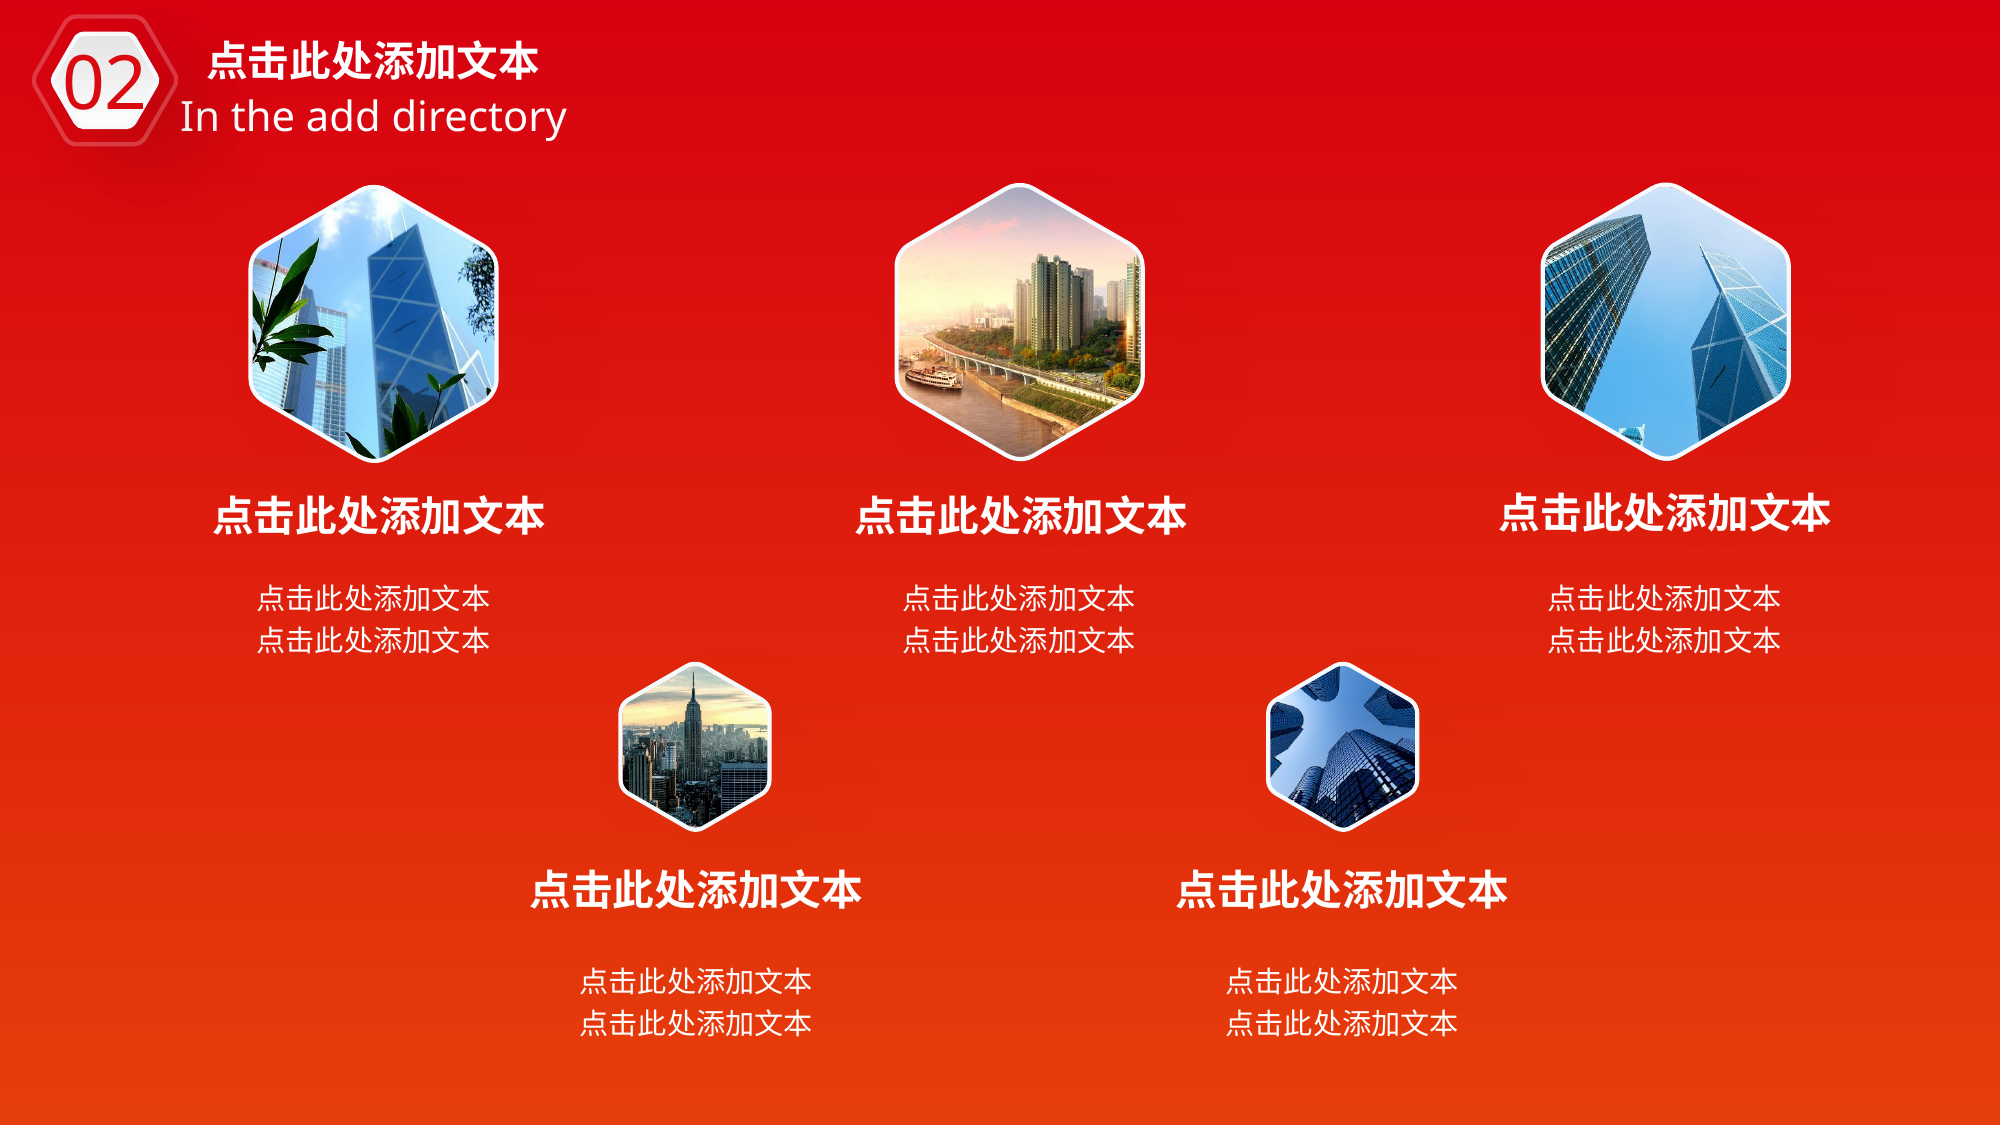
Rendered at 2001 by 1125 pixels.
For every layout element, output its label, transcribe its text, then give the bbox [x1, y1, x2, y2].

text_box In the add directory [223, 82, 582, 148]
text_box 点击此处添加文本 点击此处添加文本 [241, 565, 506, 665]
text_box 点击此处添加文本 点击此处添加文本 [887, 565, 1151, 665]
text_box 点击此处添加文本 [514, 856, 879, 921]
text_box 点击此处添加文本 [197, 481, 562, 547]
text_box 点击此处添加文本 [191, 27, 556, 82]
text_box 点击此处添加文本 点击此处添加文本 [564, 949, 829, 1048]
text_box 点击此处添加文本 [839, 481, 1204, 547]
text_box 点击此处添加文本 [1160, 856, 1525, 921]
text_box 点击此处添加文本 点击此处添加文本 [1210, 949, 1475, 1048]
text_box 点击此处添加文本 点击此处添加文本 [1532, 565, 1797, 665]
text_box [1542, 184, 1789, 461]
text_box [1268, 663, 1418, 830]
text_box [34, 16, 177, 145]
text_box 点击此处添加文本 [1483, 479, 1848, 545]
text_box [896, 185, 1143, 461]
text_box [250, 186, 497, 461]
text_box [620, 663, 770, 830]
